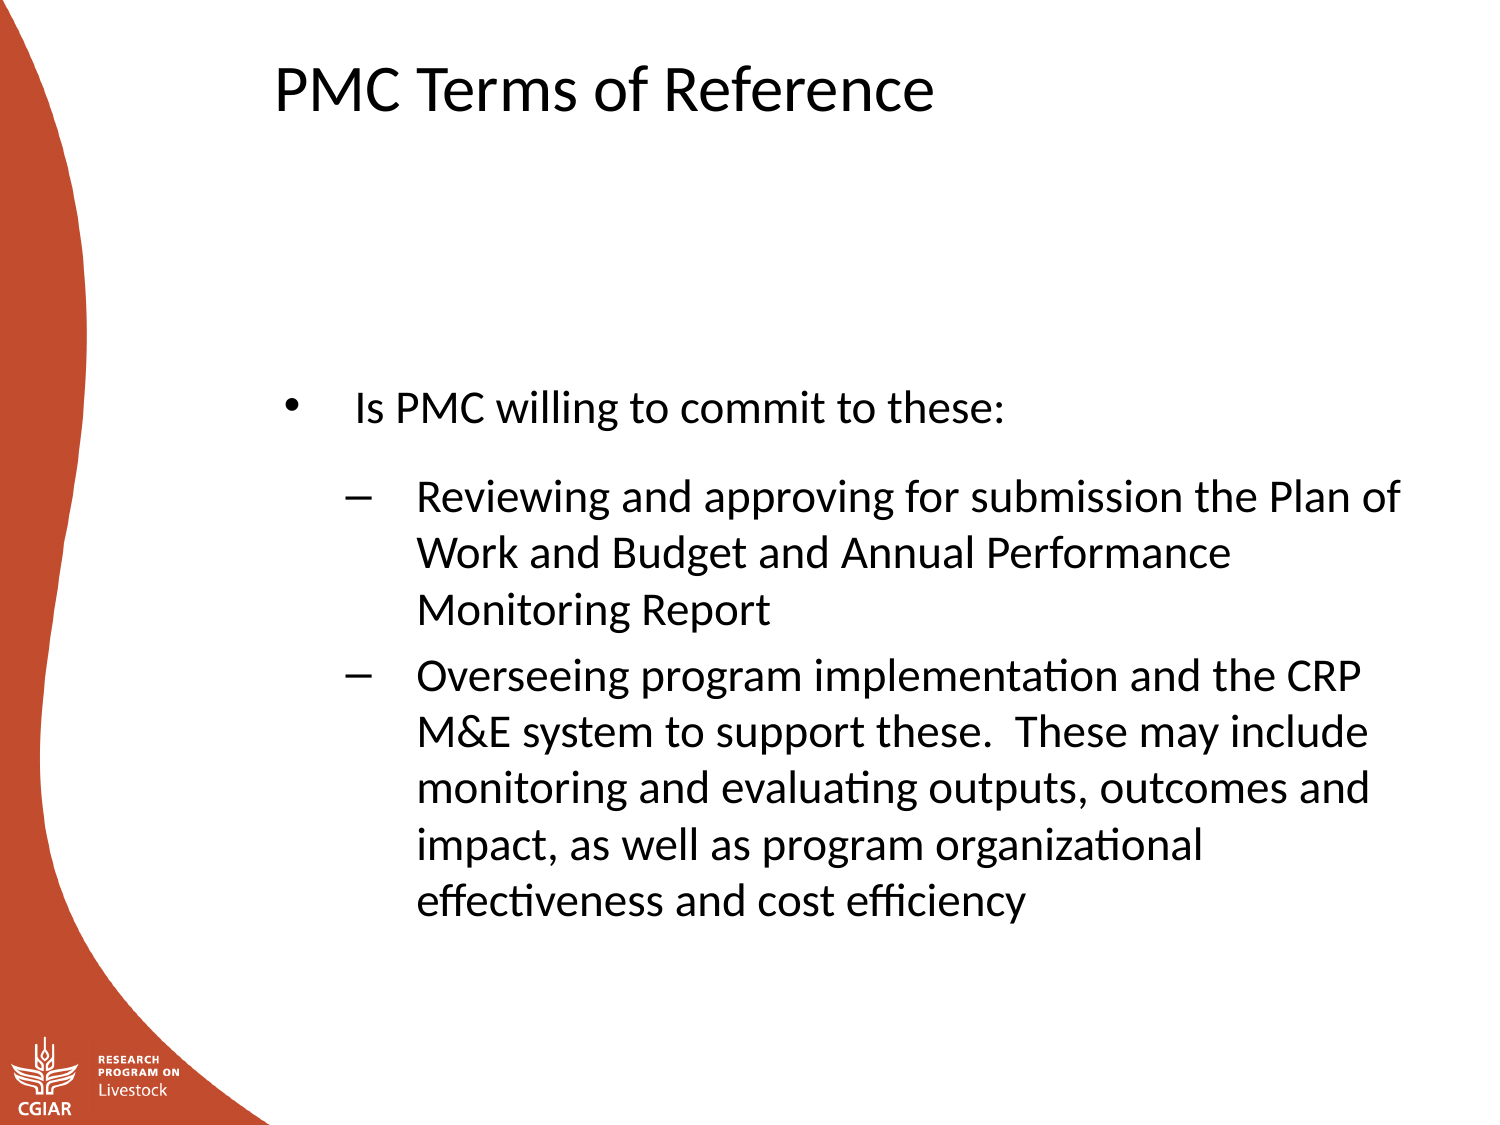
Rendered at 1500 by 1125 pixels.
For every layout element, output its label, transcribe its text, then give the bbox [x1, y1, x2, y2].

list Is PMC willing to commit to these: Reviewing and approving for submission the Plan of Work and Budget and Annual Performance Monitoring Report Overseeing program implementation and the CRP M&E system to support these. These may include monitoring and evaluating outputs, outcomes and impact, as well as program organizational effectiveness and cost efficiency [225, 312, 1450, 938]
list PMC Terms of Reference [212, 37, 1450, 225]
picture [0, 0, 270, 1125]
